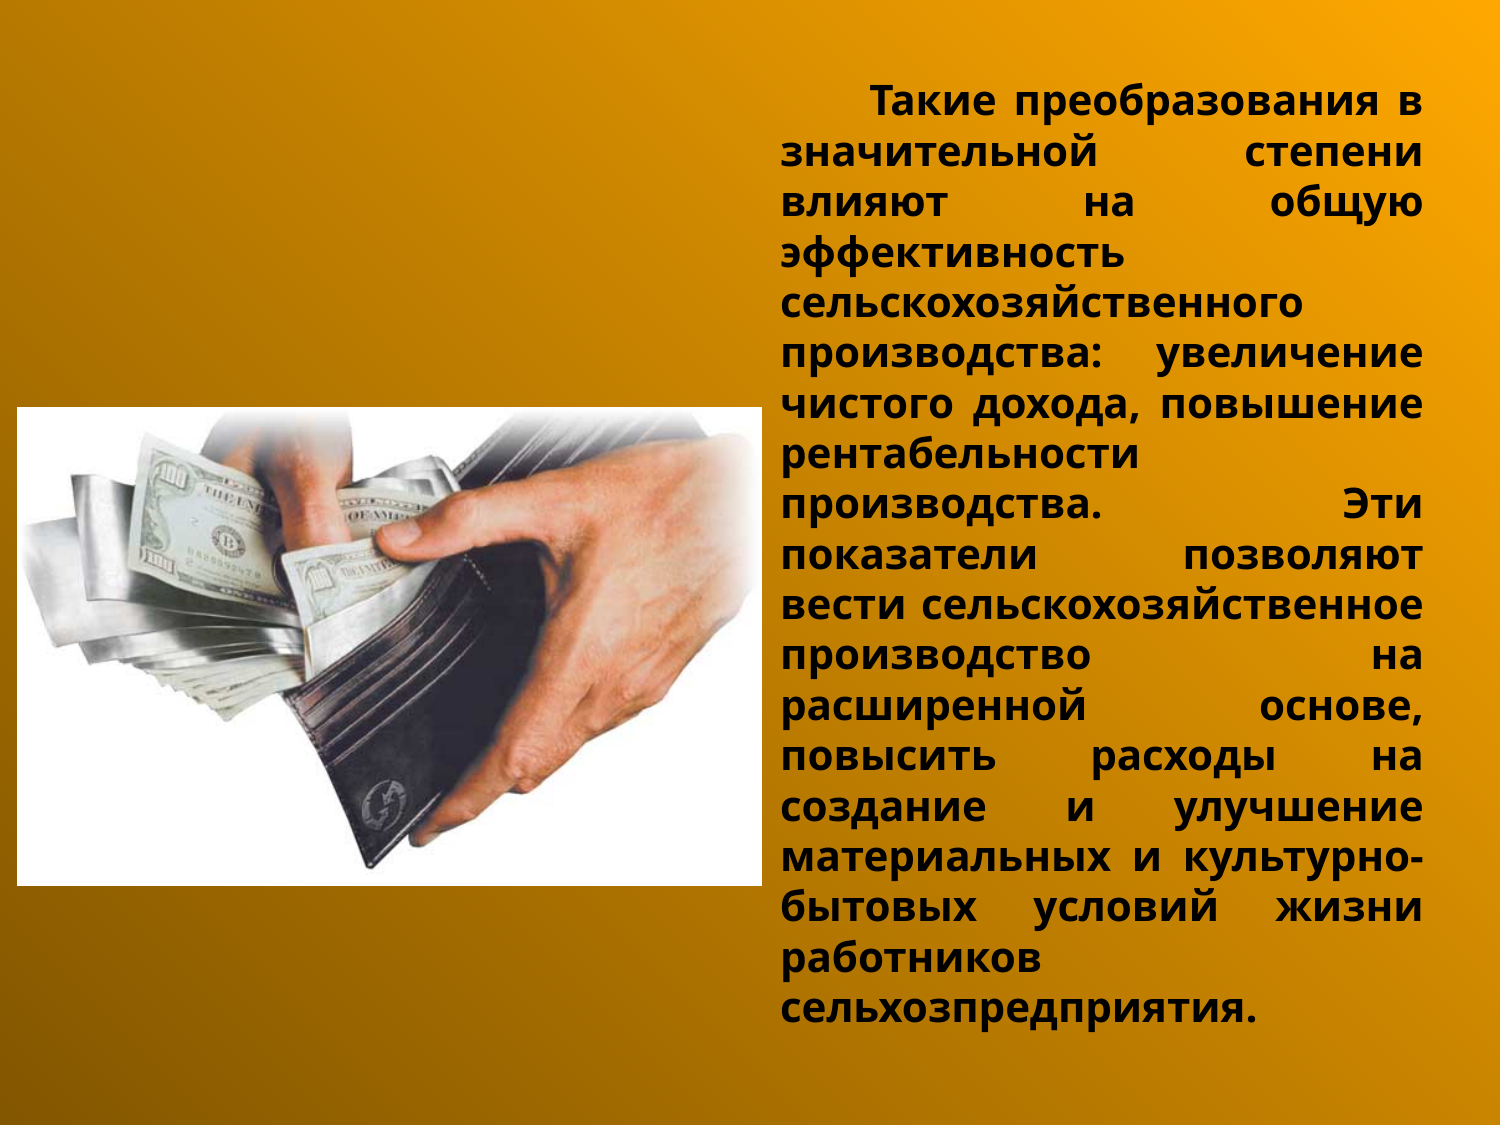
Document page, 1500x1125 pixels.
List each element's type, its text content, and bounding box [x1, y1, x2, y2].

picture [17, 407, 763, 886]
list Такие преобразования в значительной степени влияют на общую эффективность сельскохозяйственного производства: увеличение чистого дохода, повышение рентабельности производства. Эти показатели позволяют вести сельскохозяйственное производство на расширенной основе, повысить расходы на создание и улучшение материальных и культурно-бытовых условий жизни работников сельхозпредприятия. [714, 66, 1439, 1125]
